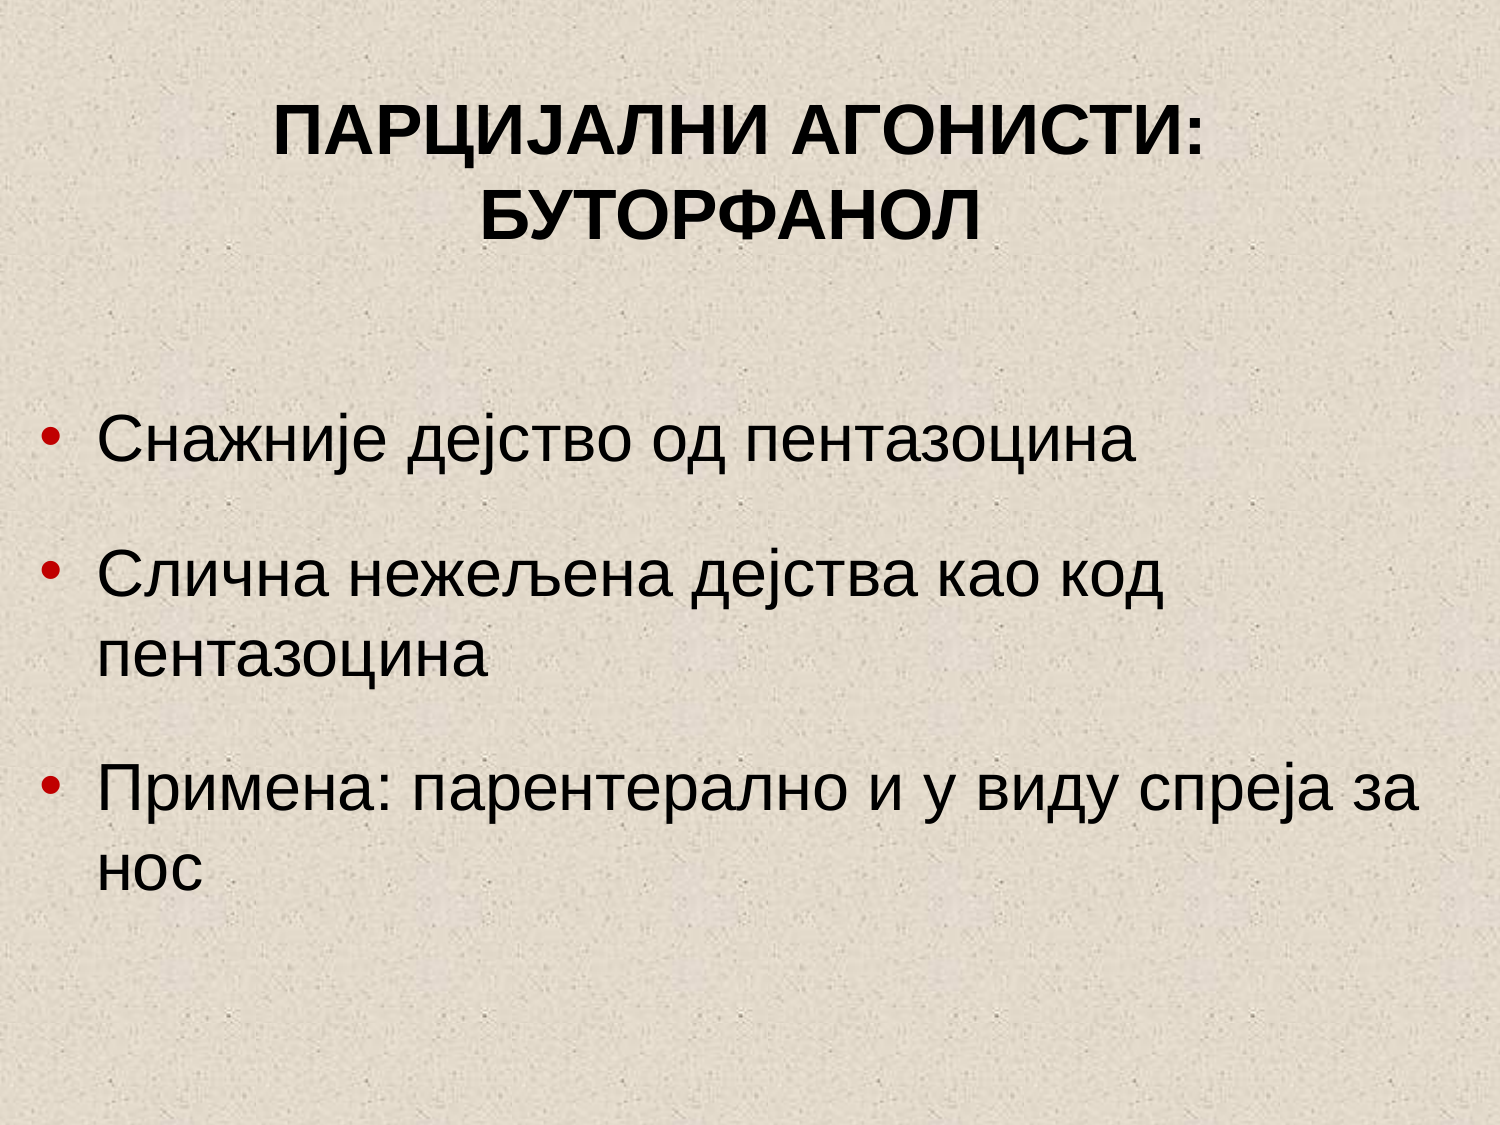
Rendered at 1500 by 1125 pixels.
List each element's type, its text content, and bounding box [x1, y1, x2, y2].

title ПАРЦИЈАЛНИ АГОНИСТИ: БУТОРФАНОЛ [0, 75, 1463, 263]
list Снажније дејство од пентазоцина Слична нежељена дејства као код пентазоцина Примена: парентерално и у виду спреја за нос [24, 387, 1500, 1125]
picture [0, 0, 1500, 1125]
